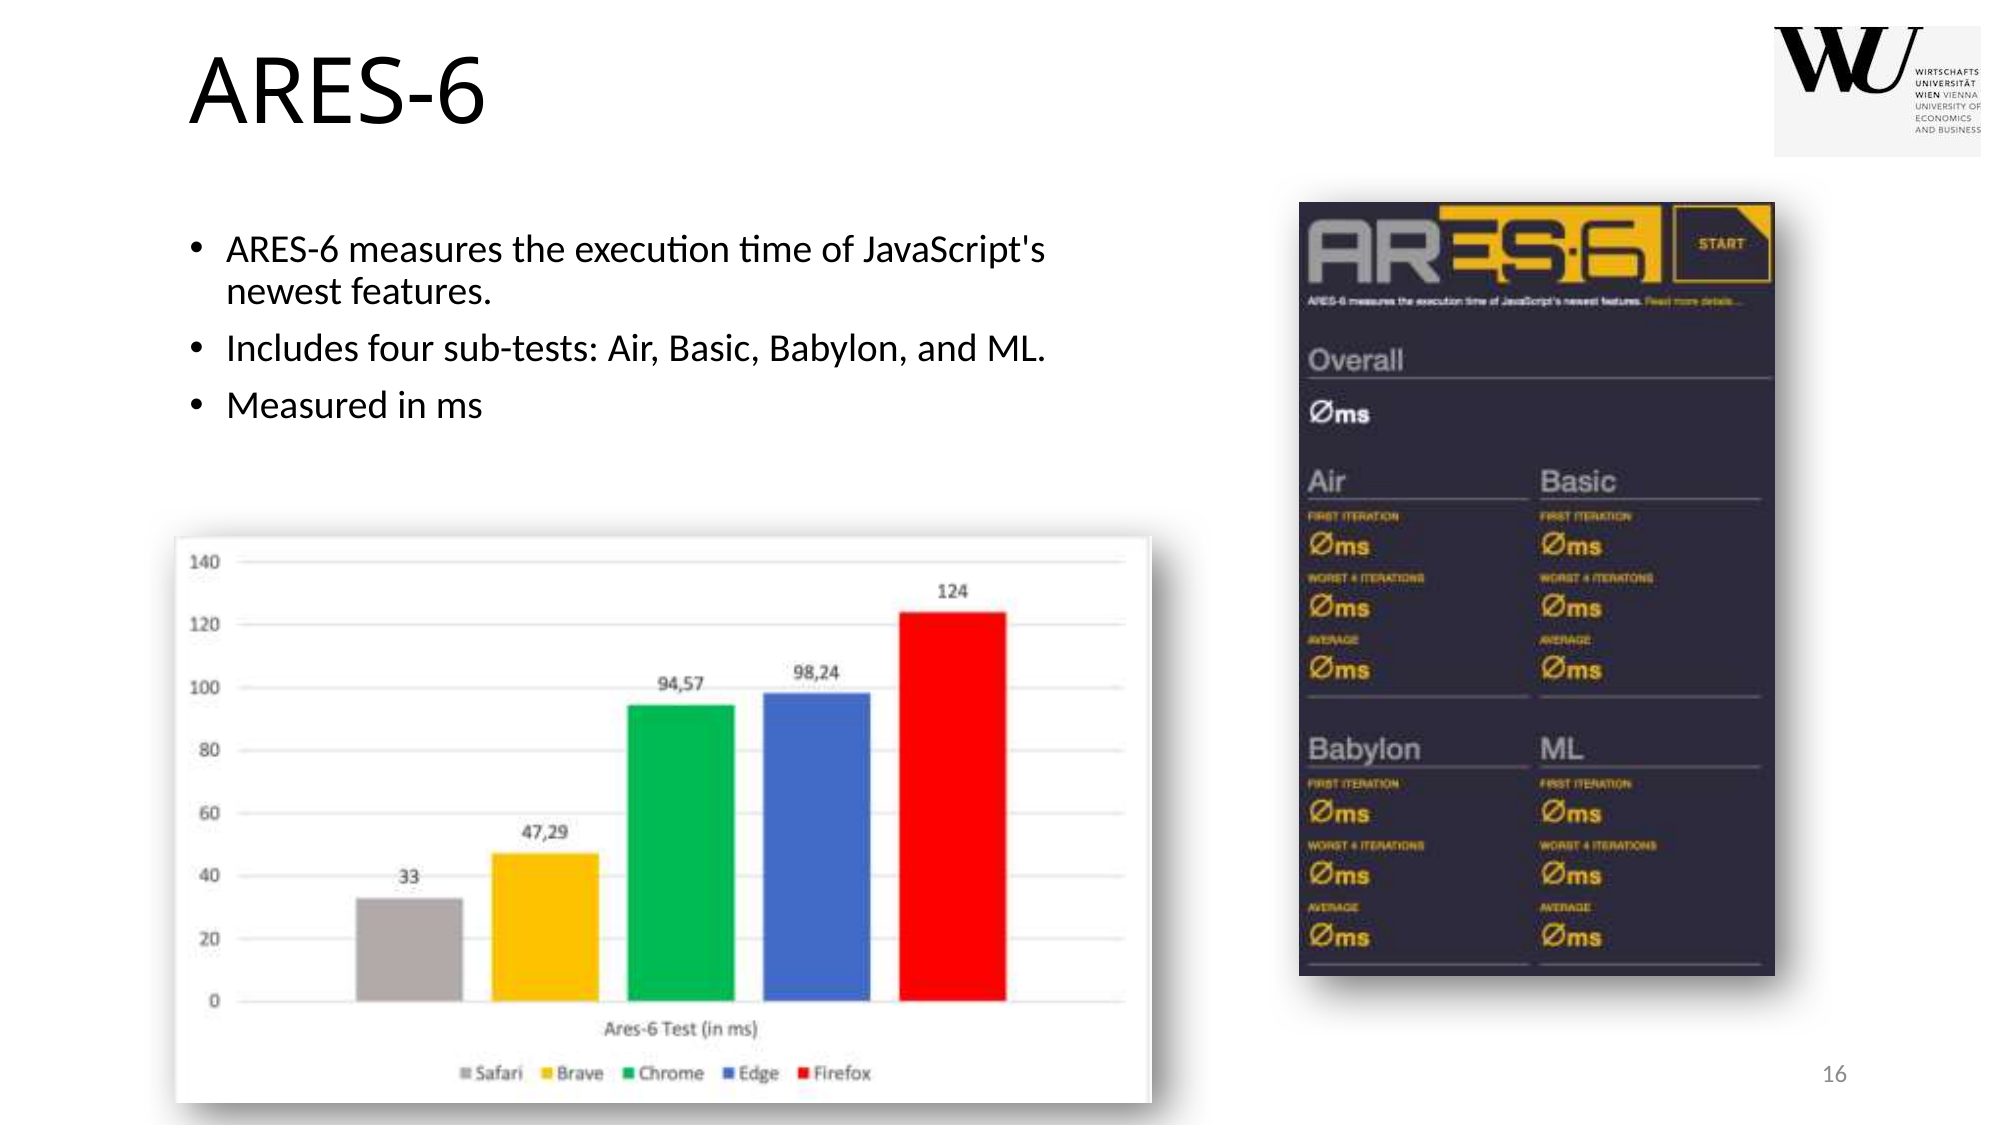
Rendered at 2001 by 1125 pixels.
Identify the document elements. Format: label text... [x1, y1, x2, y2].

list ARES-6 measures the execution time of JavaScript's newest features. Includes four sub-tests: Air, Basic, Babylon, and ML. Measured in ms [174, 220, 1100, 465]
slide_number 16 [1412, 1042, 1863, 1103]
title ARES-6 [174, 0, 1900, 203]
picture [1774, 26, 1981, 157]
picture [174, 536, 1152, 1103]
picture [1299, 202, 1775, 976]
